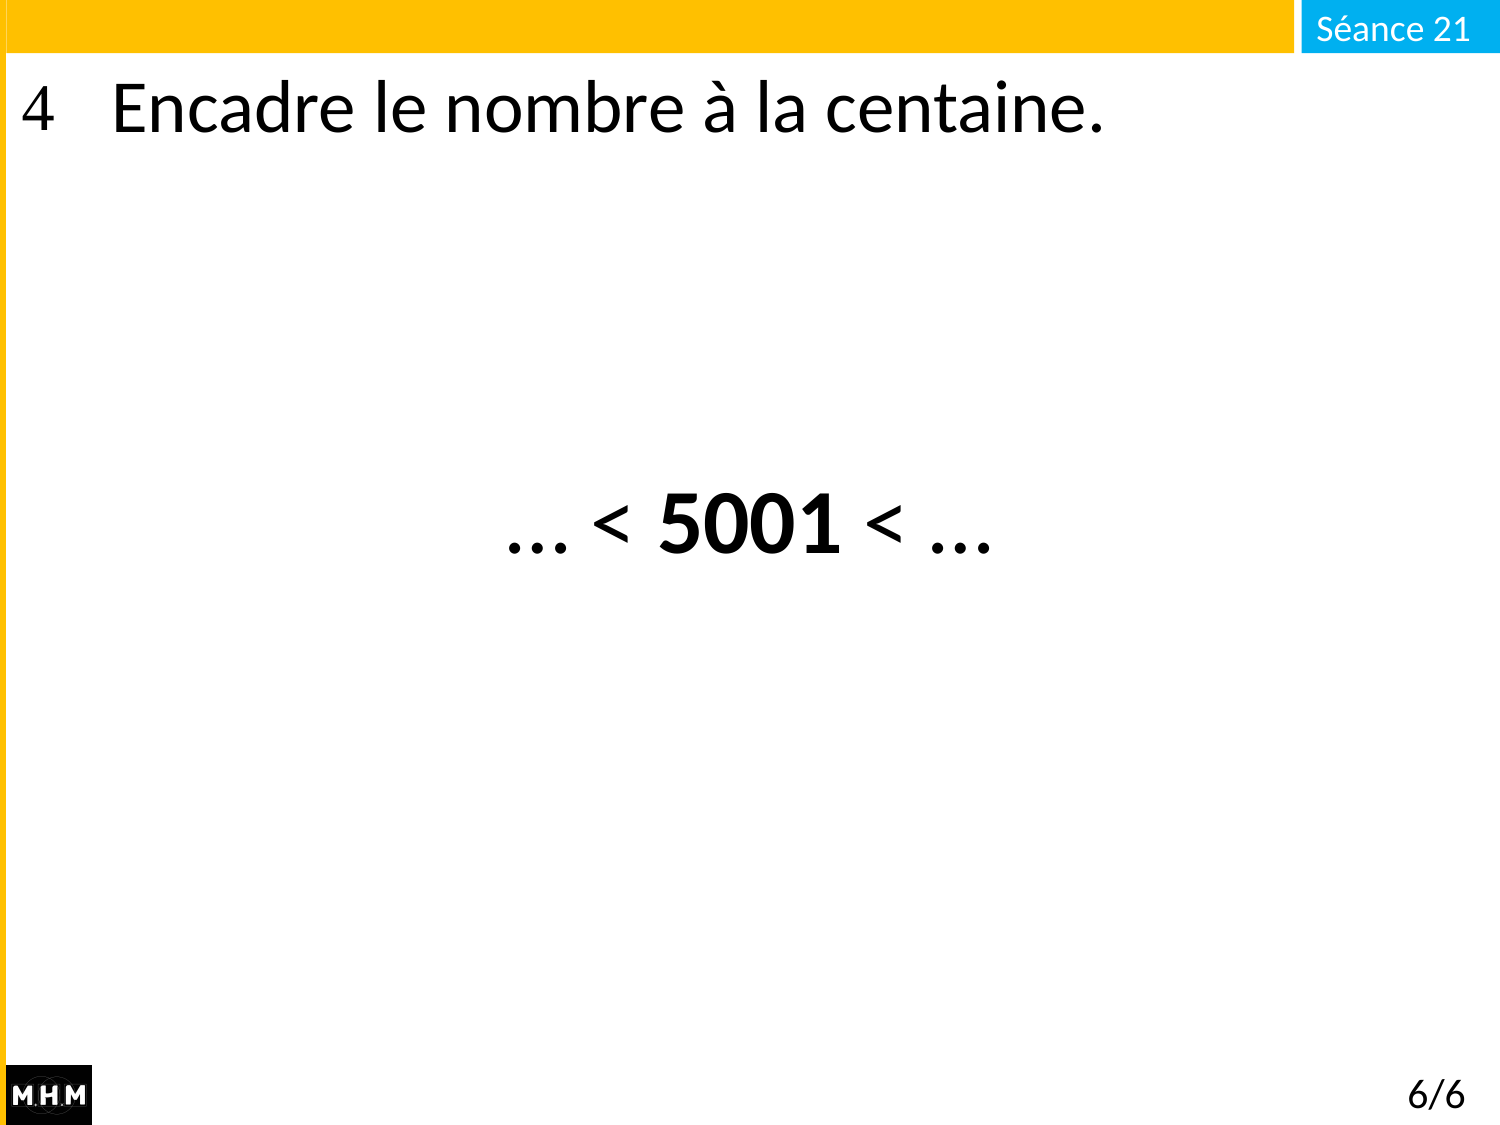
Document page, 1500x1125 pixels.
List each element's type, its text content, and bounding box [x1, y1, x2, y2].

title Encadre le nombre à la centaine. [96, 60, 1391, 158]
list 6/6 [1373, 1064, 1500, 1125]
text_box … < 5001 < … [472, 454, 1028, 579]
picture [6, 1065, 92, 1125]
